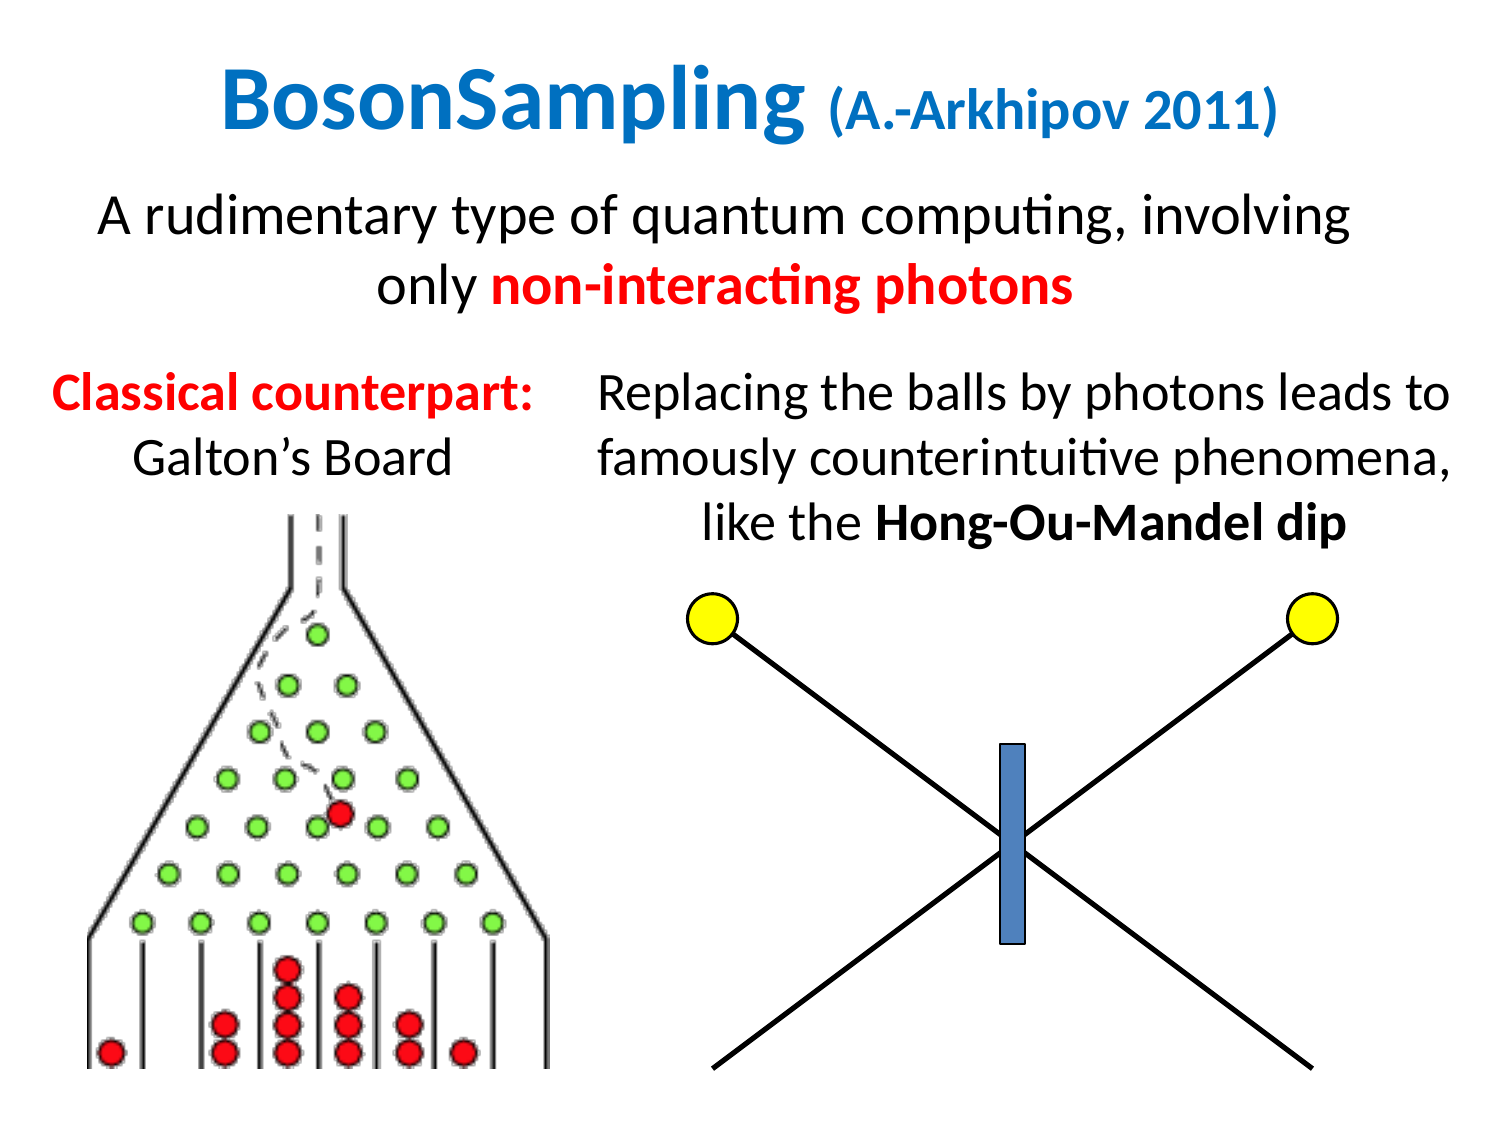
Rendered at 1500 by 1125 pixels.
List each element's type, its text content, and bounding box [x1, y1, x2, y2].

text_box BosonSampling (A.-Arkhipov 2011) [62, 30, 1438, 156]
text_box Classical counterpart: Galton’s Board [12, 349, 574, 425]
text_box [687, 593, 738, 643]
subtitle A rudimentary type of quantum computing, involving only non-interacting photons [62, 168, 1388, 244]
text_box [1287, 593, 1338, 644]
text_box Replacing the balls by photons leads to famously counterintuitive phenomena, like the Hong-Ou-Mandel dip [574, 349, 1475, 425]
picture [87, 513, 551, 1069]
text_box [712, 618, 1313, 1069]
